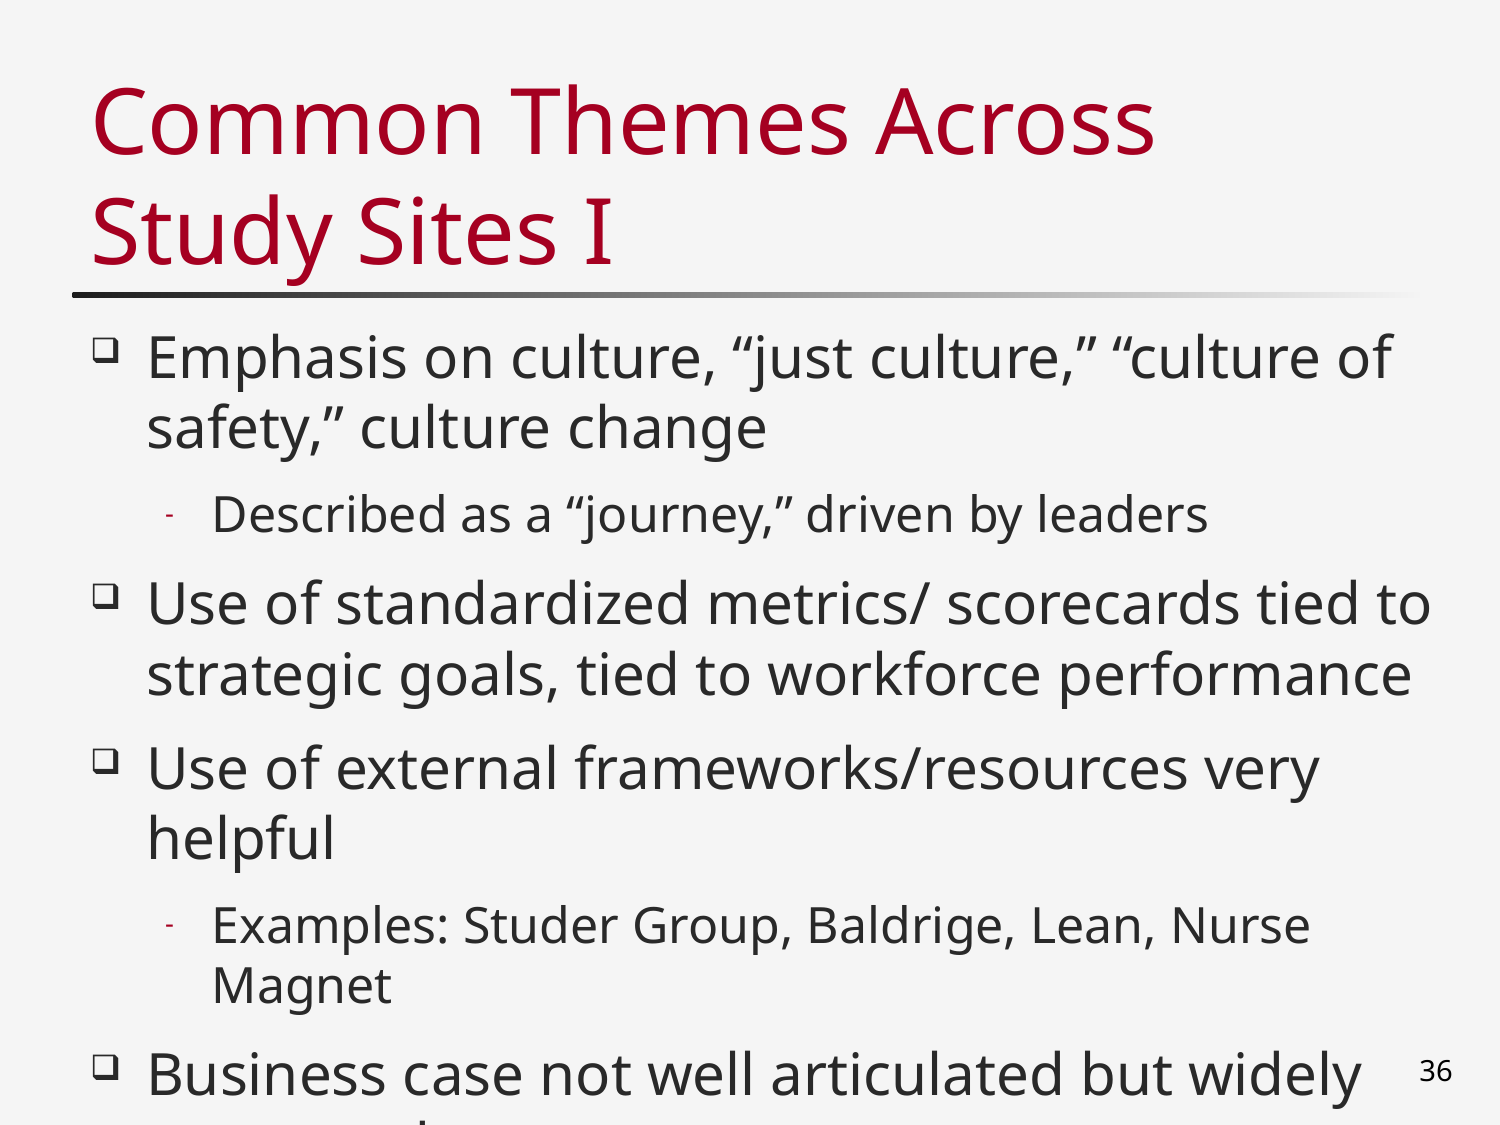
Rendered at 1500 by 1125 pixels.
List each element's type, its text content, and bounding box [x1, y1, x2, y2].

slide_number 36 [1154, 1023, 1468, 1100]
title Common Themes Across Study Sites I [74, 44, 1426, 301]
list Emphasis on culture, “just culture,” “culture of safety,” culture change Described as a “journey,” driven by leaders Use of standardized metrics/ scorecards tied to strategic goals, tied to workforce performance Use of external frameworks/resources very helpful Examples: Studer Group, Baldrige, Lean, Nurse Magnet Business case not well articulated but widely supported [74, 312, 1463, 1101]
